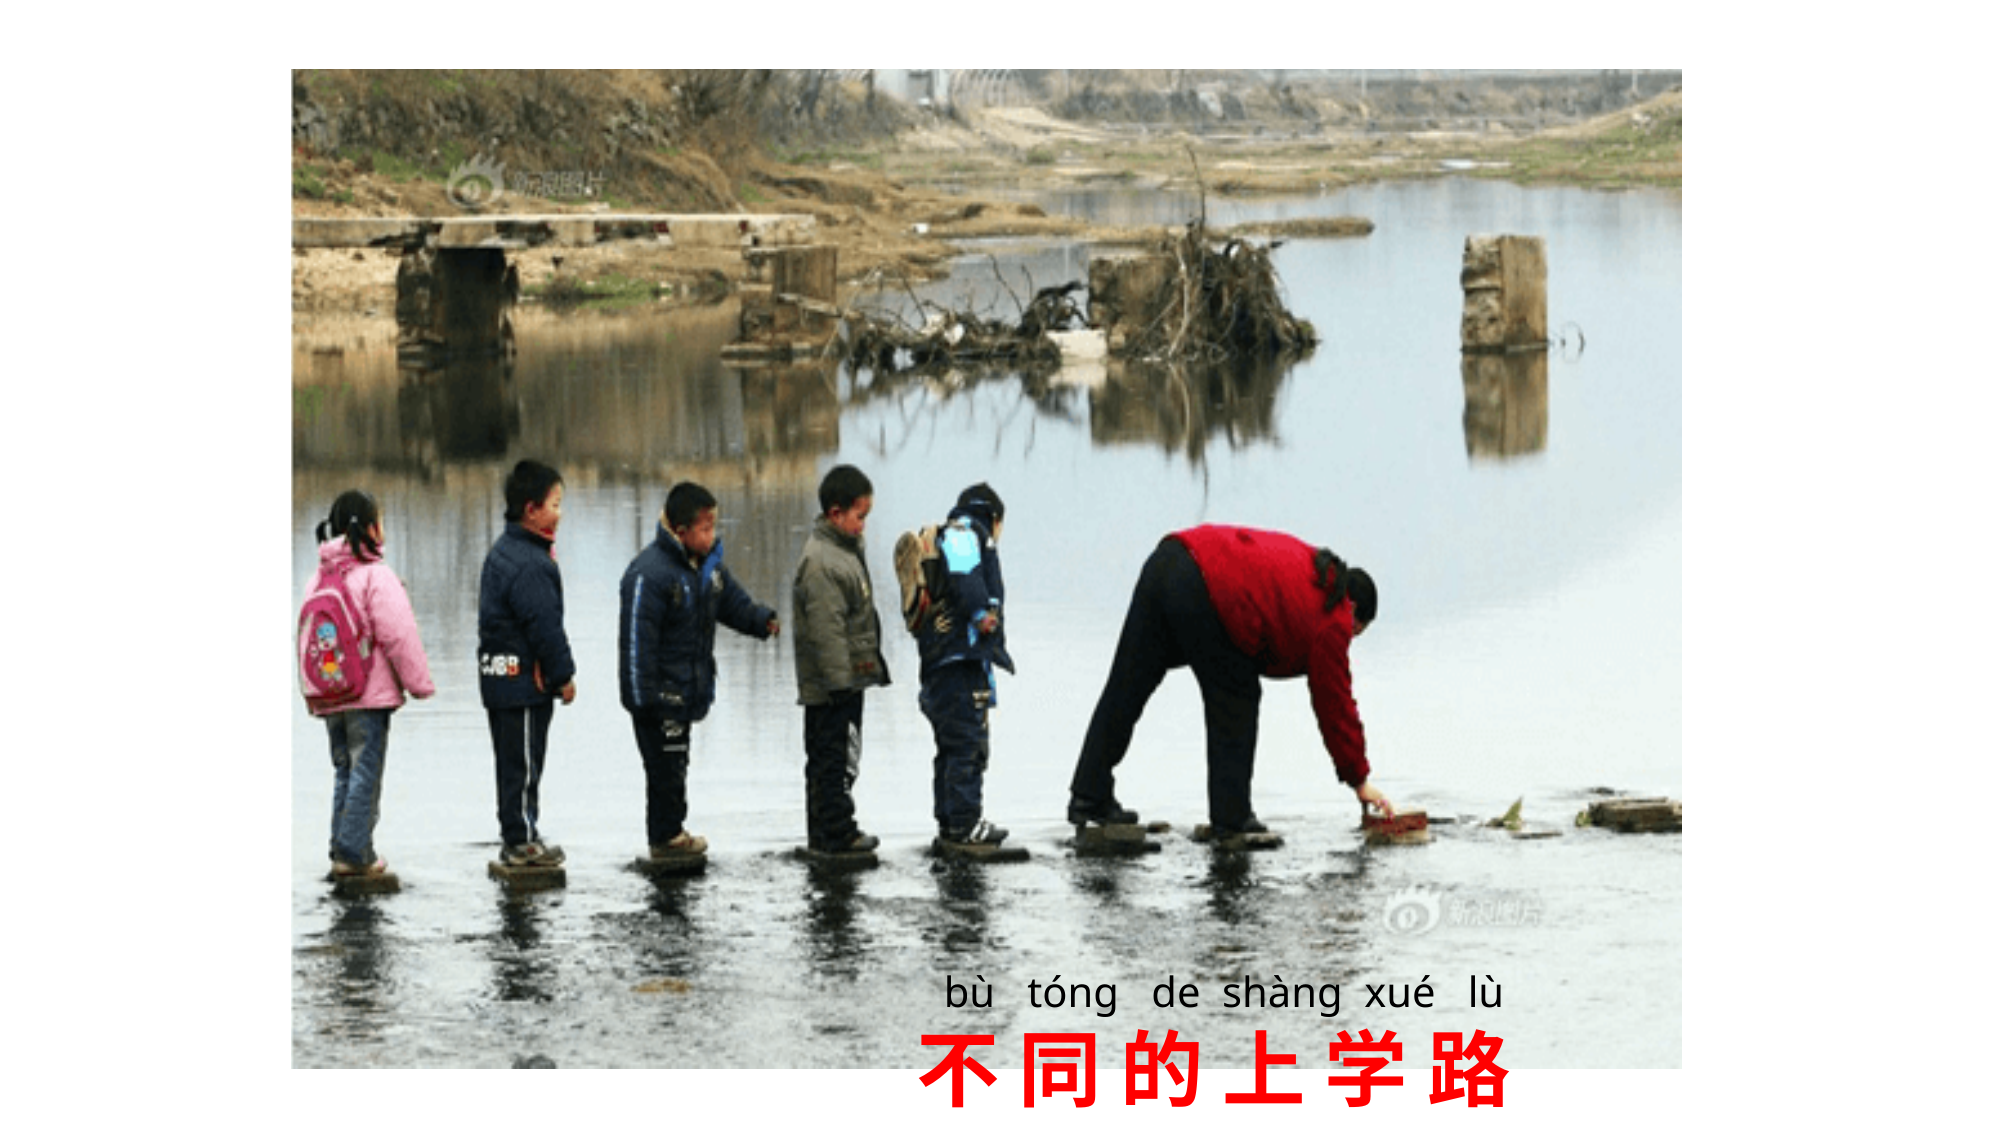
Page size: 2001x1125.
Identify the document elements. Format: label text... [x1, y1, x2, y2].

text_box 不 同 的 上 学 路 [901, 1009, 1729, 1125]
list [291, 69, 1682, 1069]
